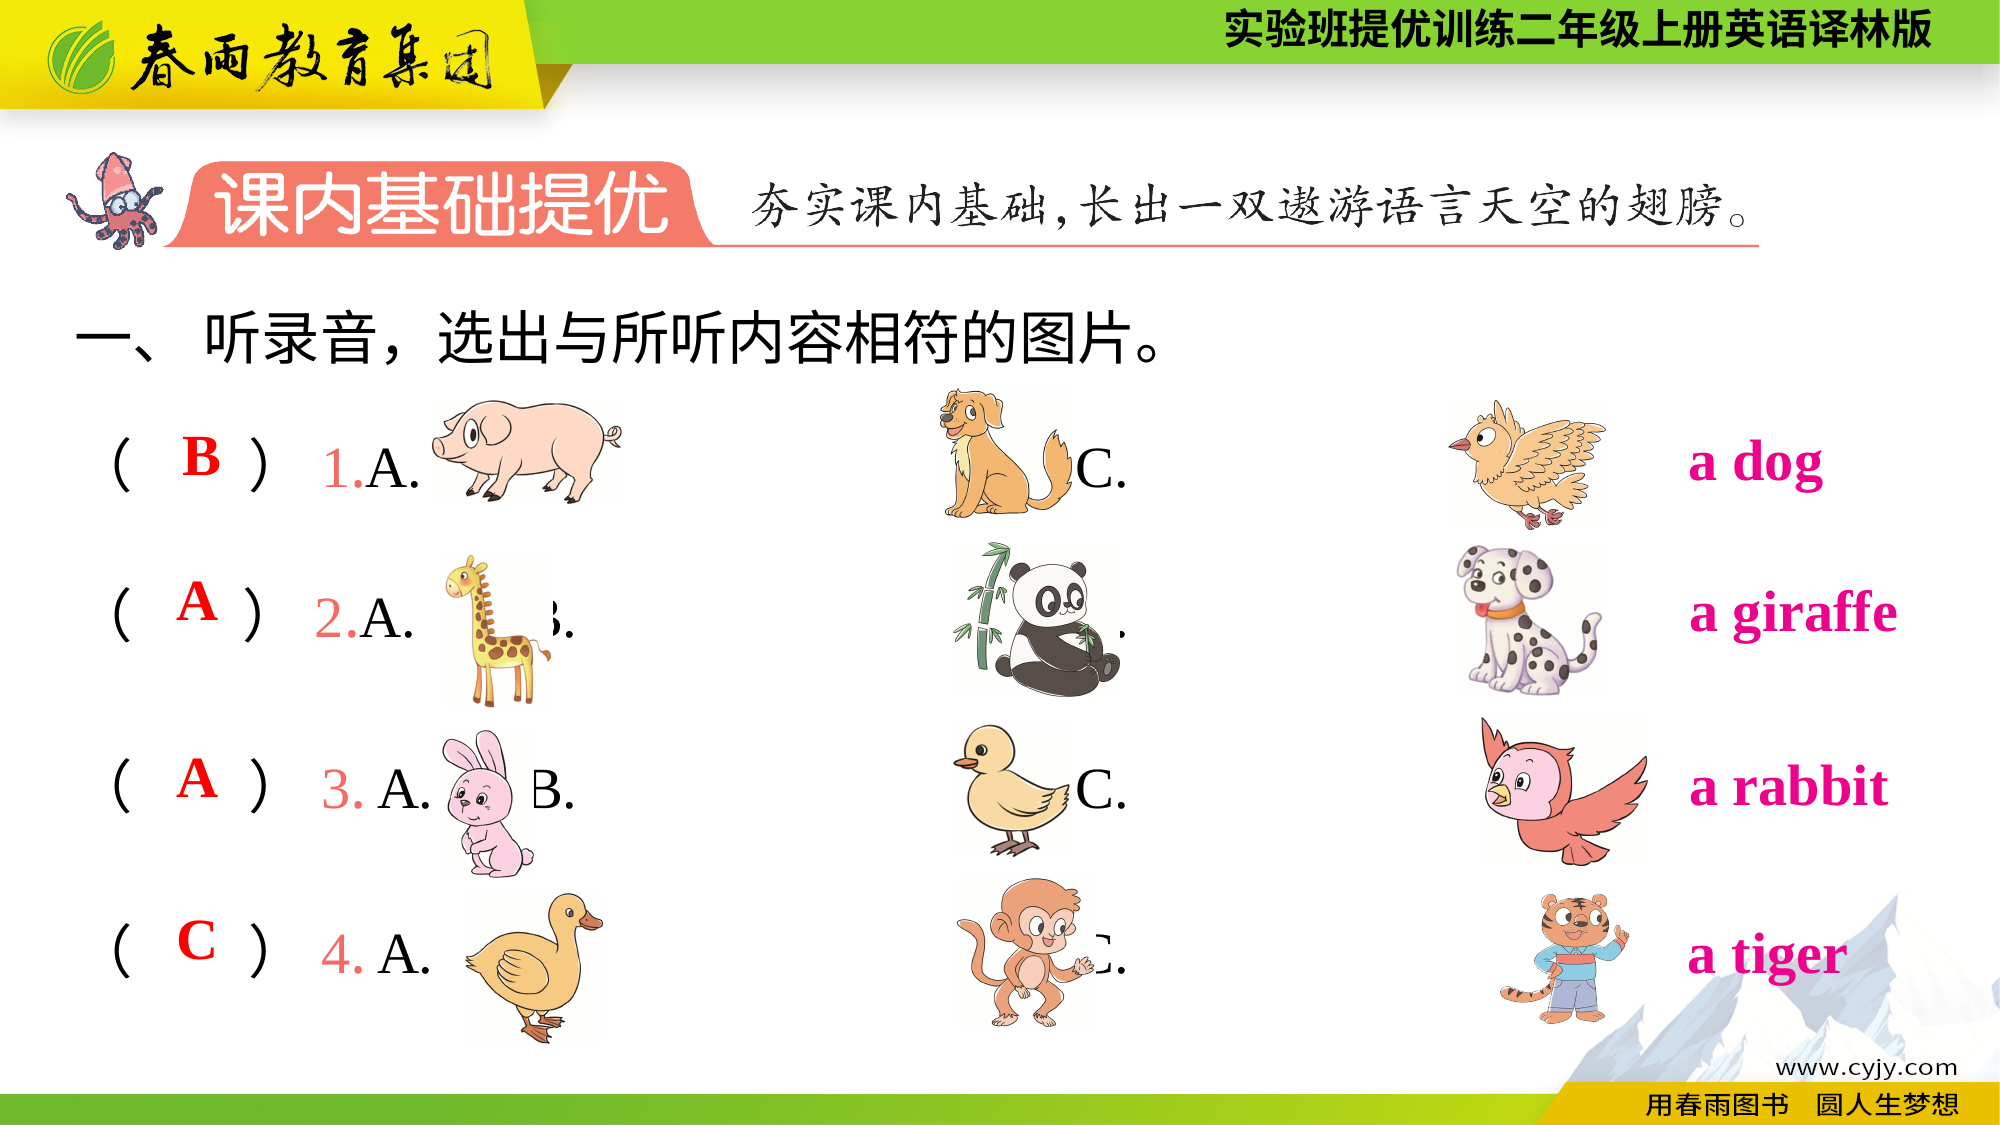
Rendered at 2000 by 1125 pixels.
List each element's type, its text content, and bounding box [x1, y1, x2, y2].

picture [0, 0, 2000, 1125]
text_box （ ）3. A. B. C. （ ）4. A. B. C. [59, 707, 1944, 993]
text_box a dog [1673, 414, 1839, 500]
text_box C [161, 893, 234, 979]
text_box A [161, 554, 245, 639]
text_box a rabbit [1674, 740, 1904, 825]
text_box A [161, 731, 245, 817]
text_box B [167, 409, 251, 495]
text_box a giraffe [1674, 566, 1914, 651]
list 一、 听录音，选出与所听内容相符的图片。 （ ）1.A. B. C. （ ）2.A. B. C. [59, 259, 1944, 661]
text_box a tiger [1673, 907, 1889, 993]
